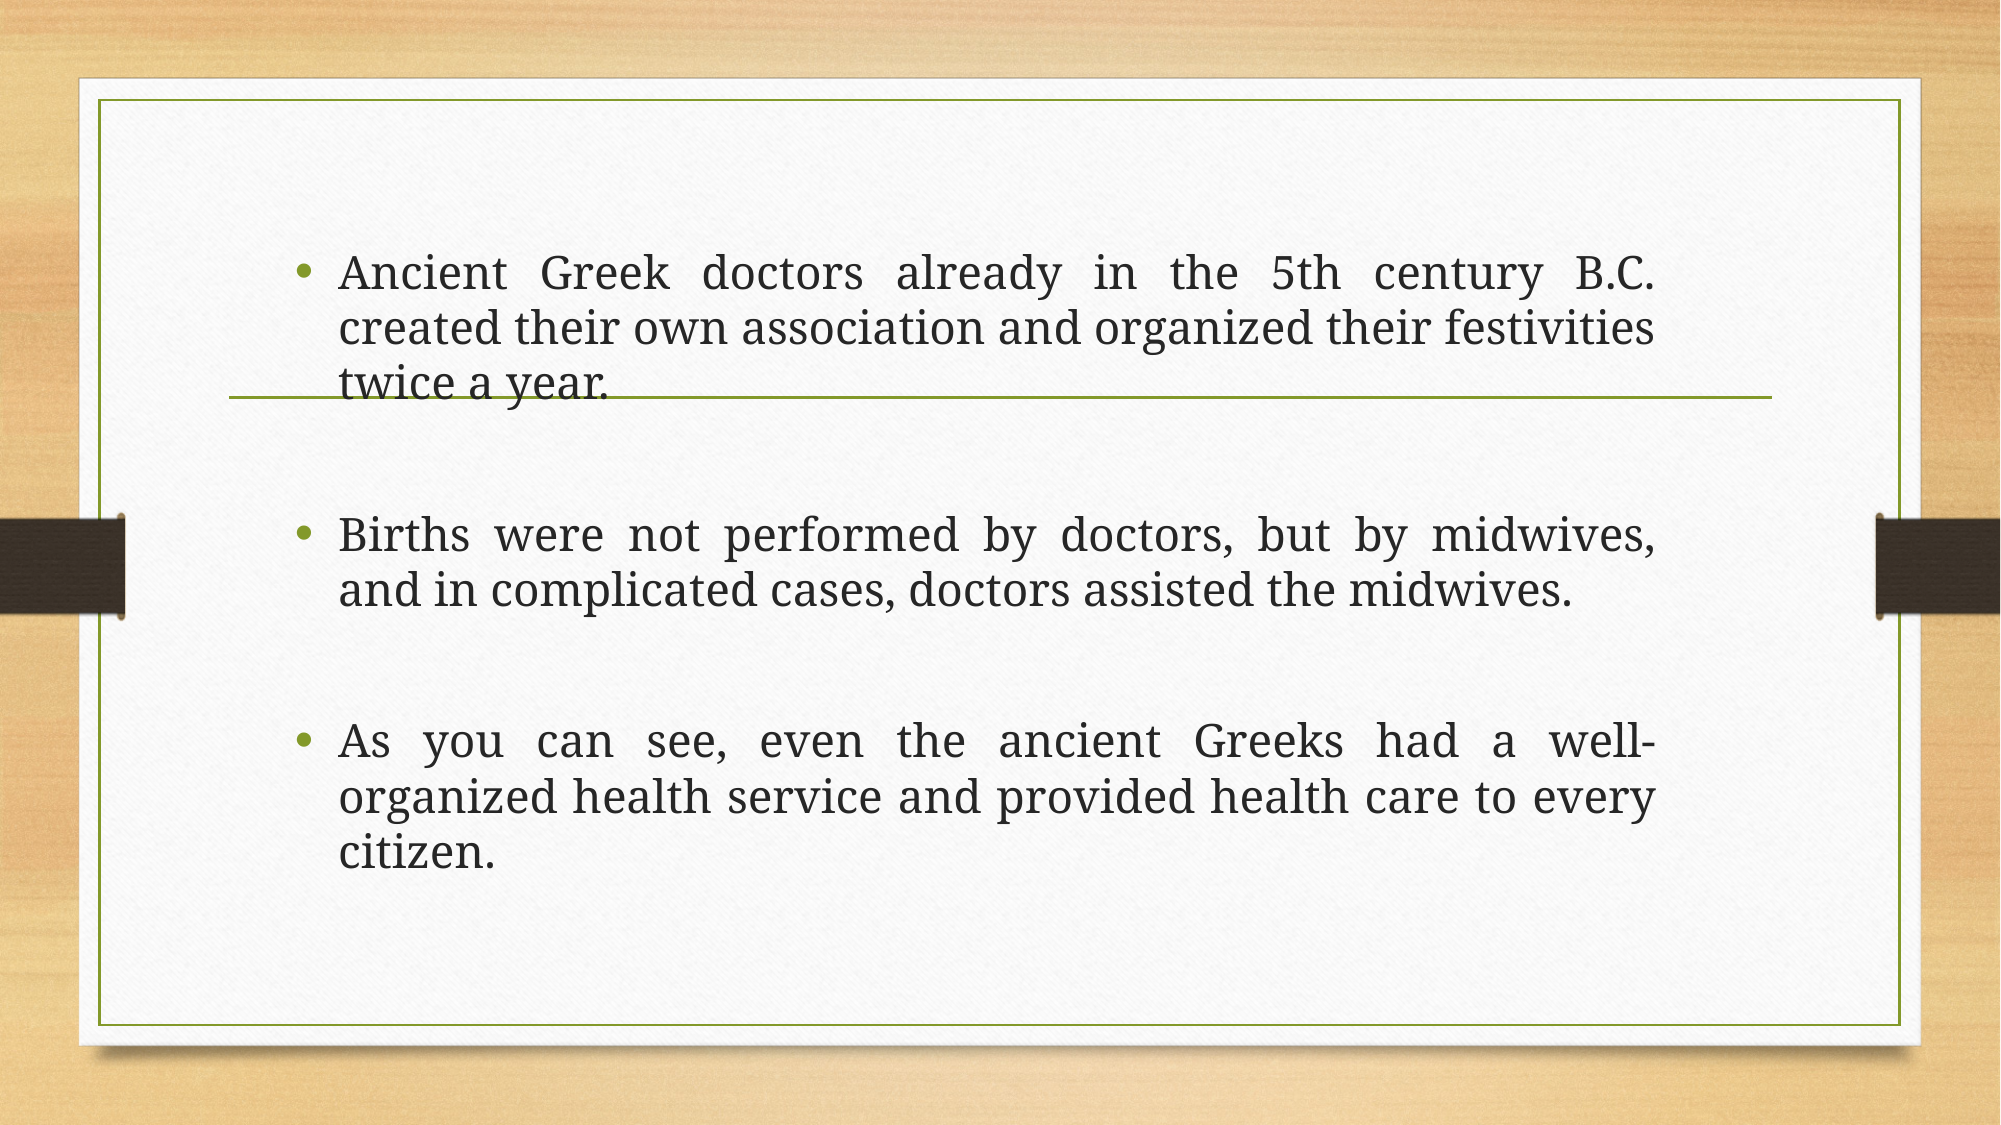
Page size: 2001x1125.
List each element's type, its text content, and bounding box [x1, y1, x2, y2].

list Ancient Greek doctors already in the 5th century B.C. created their own association and organized their festivities twice a year. Births were not performed by doctors, but by midwives, and in complicated cases, doctors assisted the midwives. As you can see, even the ancient Greeks had a well-organized health service and provided health care to every citizen. [279, 235, 1672, 896]
picture [0, 0, 2001, 1125]
